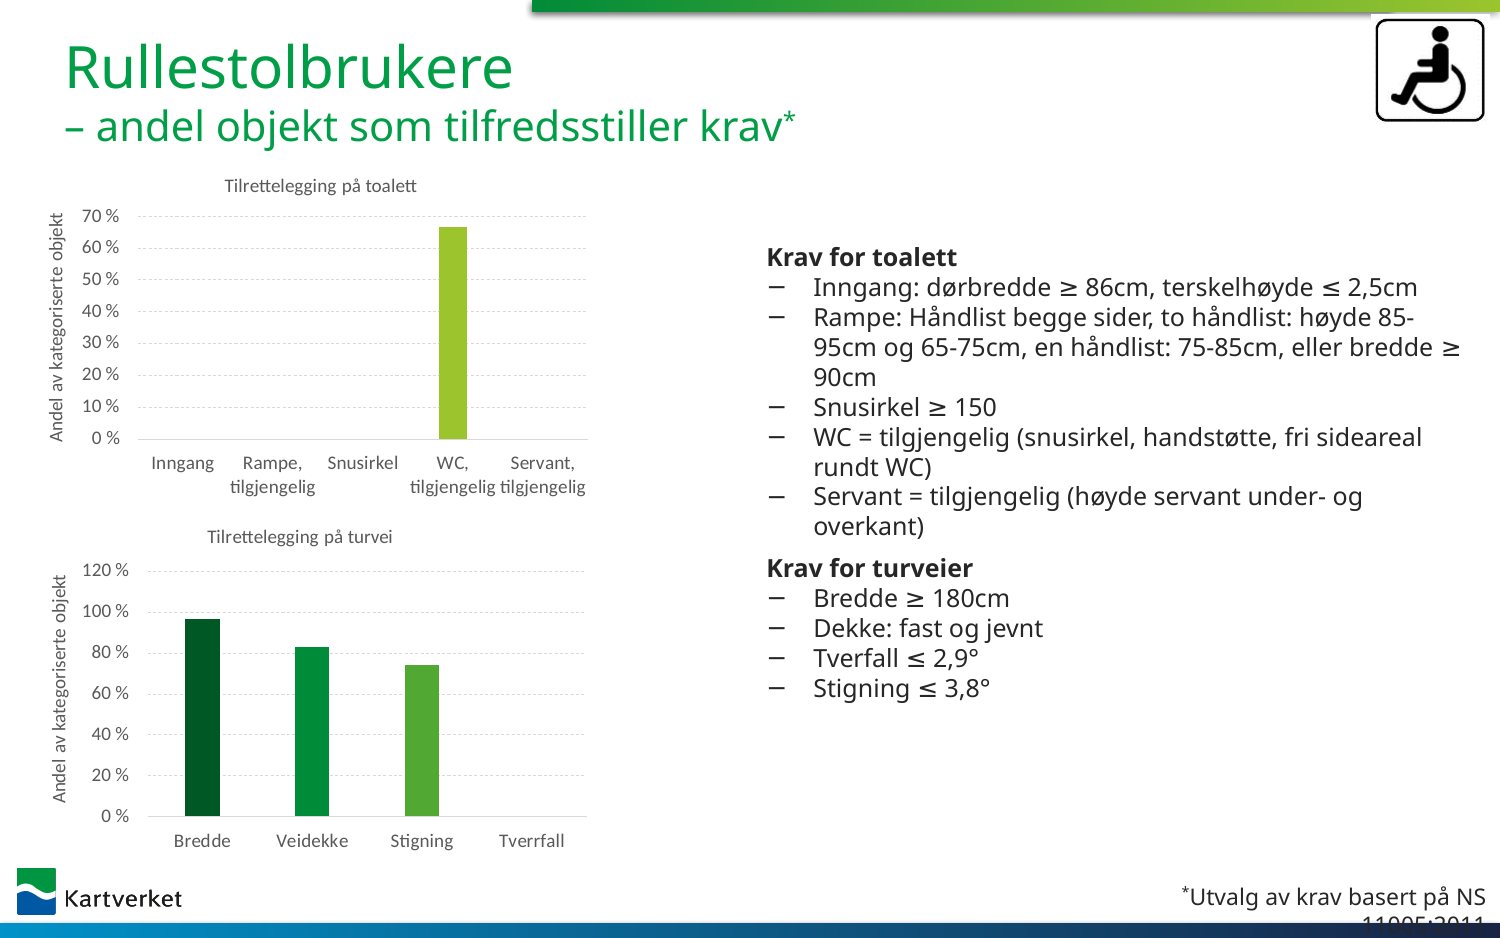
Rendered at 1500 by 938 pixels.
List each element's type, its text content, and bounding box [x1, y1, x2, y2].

picture [41, 166, 599, 505]
text_box Krav for turveier Bredde ≥ 180cm Dekke: fast og jevnt Tverfall ≤ 2,9° Stigning ≤ 3,8° [751, 545, 1483, 710]
picture [41, 520, 598, 859]
text_box Krav for toalett Inngang: dørbredde ≥ 86cm, terskelhøyde ≤ 2,5cm Rampe: Håndlist begge sider, to håndlist: høyde 85-95cm og 65-75cm, en håndlist: 75-85cm, eller bredde ≥ 90cm Snusirkel ≥ 150 WC = tilgjengelig (snusirkel, handstøtte, fri sideareal rundt WC) Servant = tilgjengelig (høyde servant under- og overkant) [751, 234, 1483, 545]
text_box *Utvalg av krav basert på NS 11005:2011 [1068, 873, 1500, 938]
picture [1371, 13, 1491, 127]
text_box Rullestolbrukere – andel objekt som tilfredsstiller krav* [49, 14, 1431, 158]
